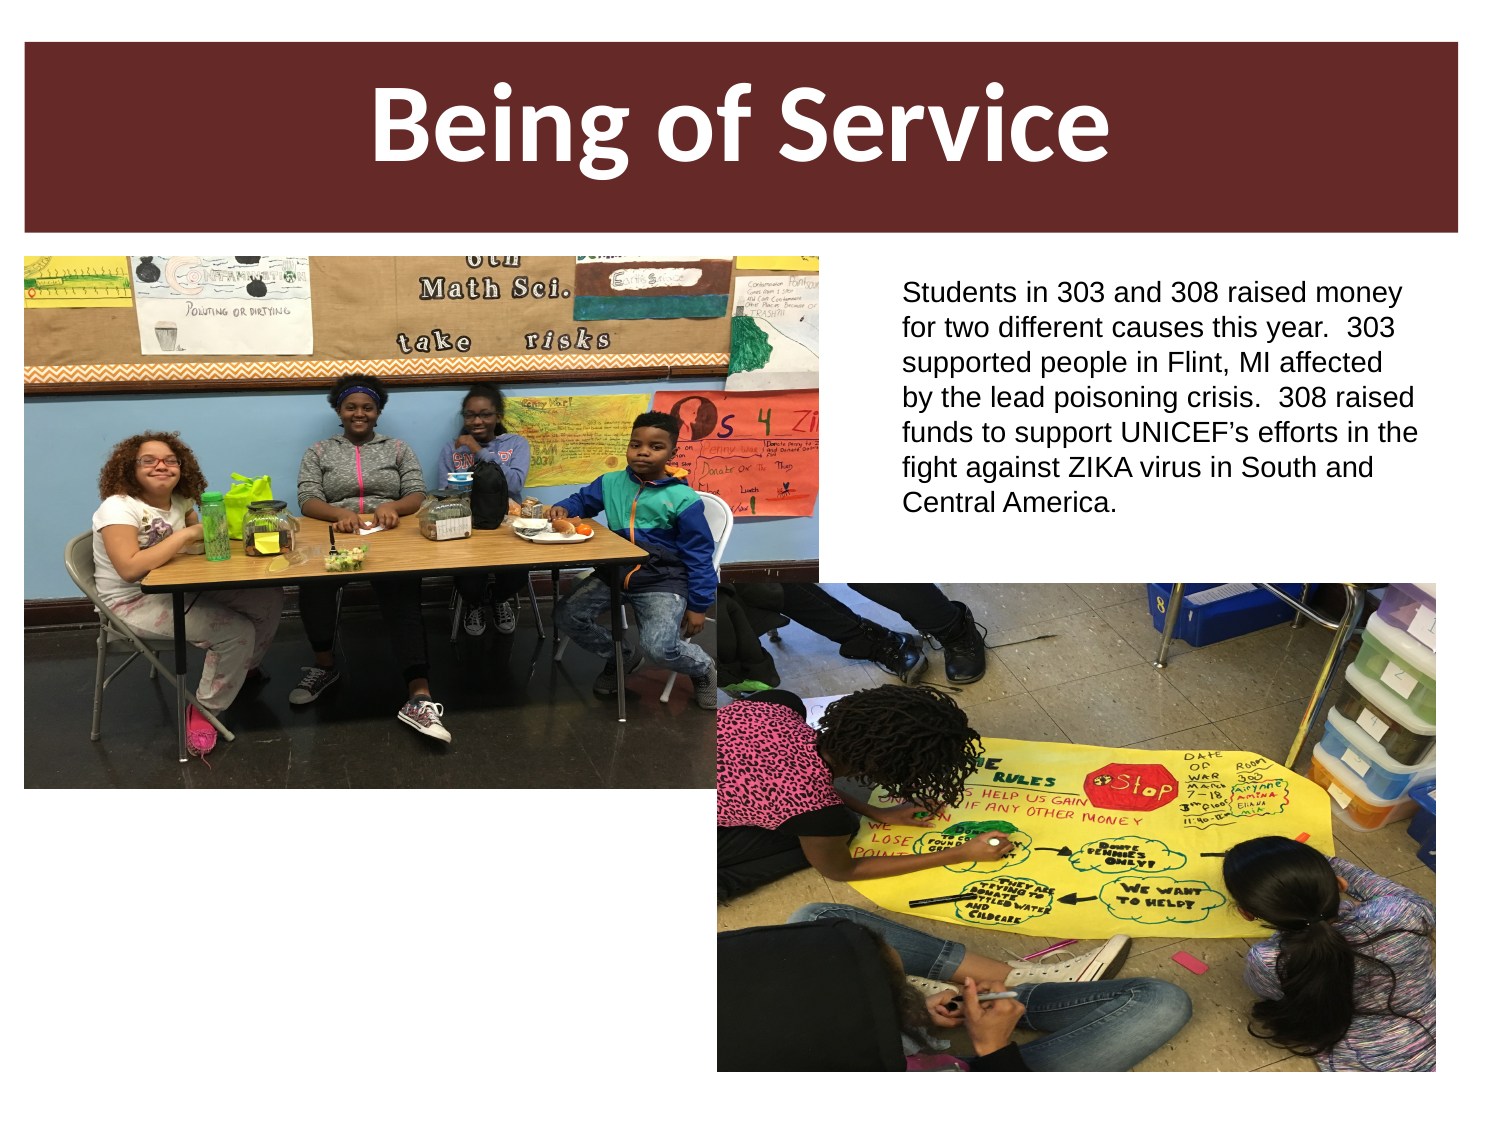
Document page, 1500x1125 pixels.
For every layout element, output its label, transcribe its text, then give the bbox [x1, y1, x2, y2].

picture [24, 255, 1436, 1072]
title Being of Service [24, 41, 1459, 233]
text_box Students in 303 and 308 raised money for two different causes this year. 303 supported people in Flint, MI affected by the lead poisoning crisis. 308 raised funds to support UNICEF’s efforts in the fight against ZIKA virus in South and Central America. [887, 258, 1436, 556]
